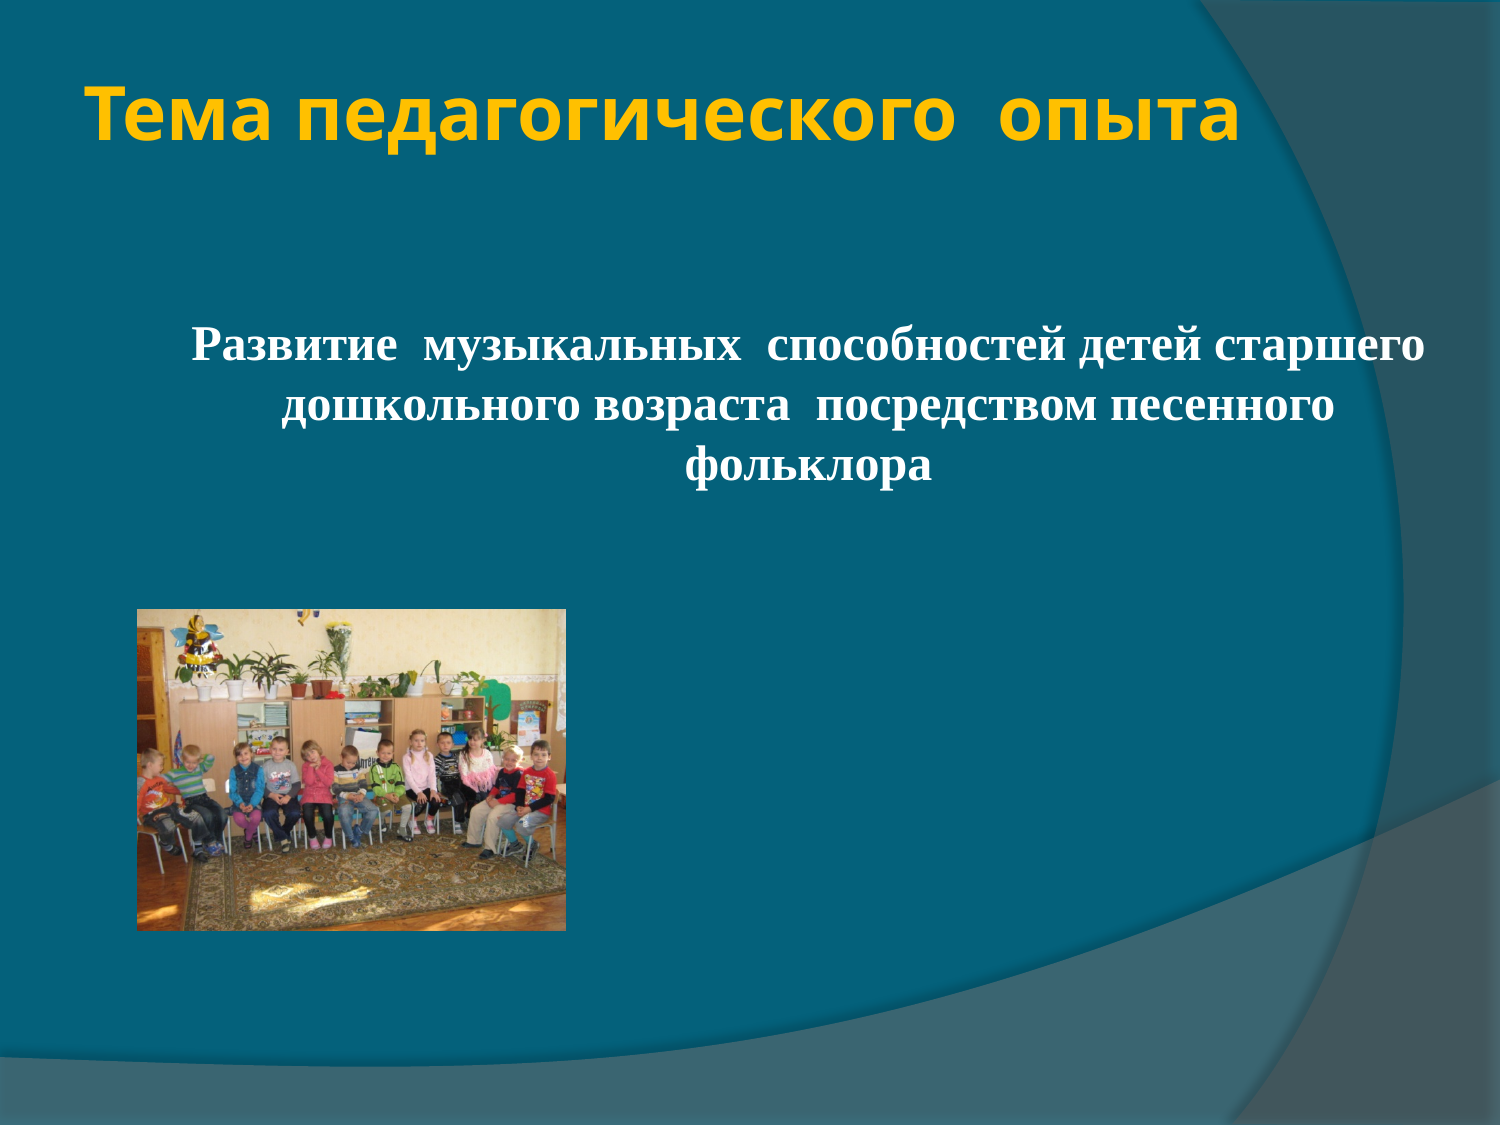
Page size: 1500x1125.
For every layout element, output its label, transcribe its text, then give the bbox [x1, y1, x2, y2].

list Развитие музыкальных способностей детей старшего дошкольного возраста посредством песенного фольклора [175, 257, 1442, 832]
picture [138, 610, 565, 930]
text_box Тема педагогического опыта [35, 58, 1313, 164]
